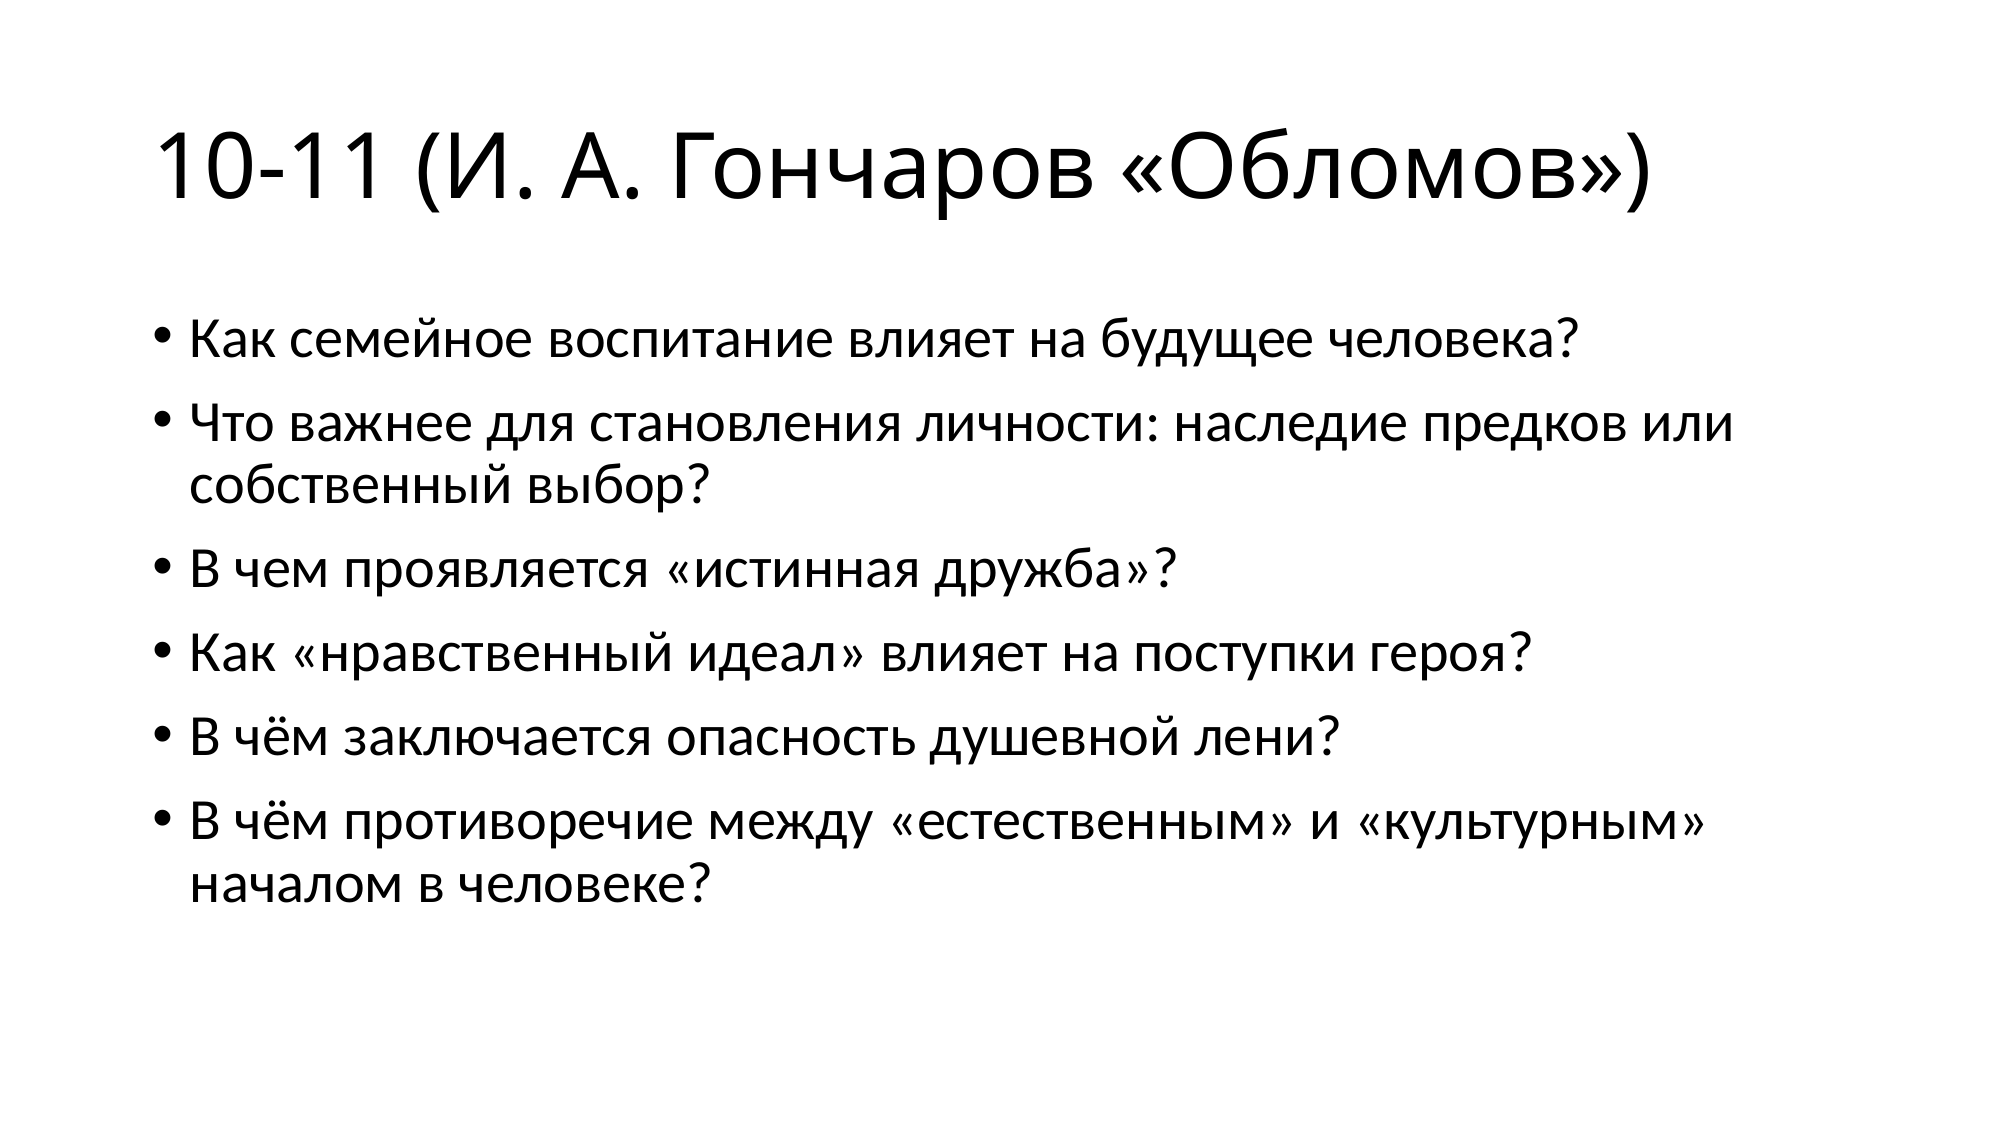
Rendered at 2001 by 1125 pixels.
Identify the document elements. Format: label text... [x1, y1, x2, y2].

list Как семейное воспитание влияет на будущее человека? Что важнее для становления личности: наследие предков или собственный выбор? В чем проявляется «истинная дружба»? Как «нравственный идеал» влияет на поступки героя? В чём заключается опасность душевной лени? В чём противоречие между «естественным» и «культурным» началом в человеке? [137, 299, 1863, 1014]
title 10-11 (И. А. Гончаров «Обломов») [137, 59, 1863, 278]
